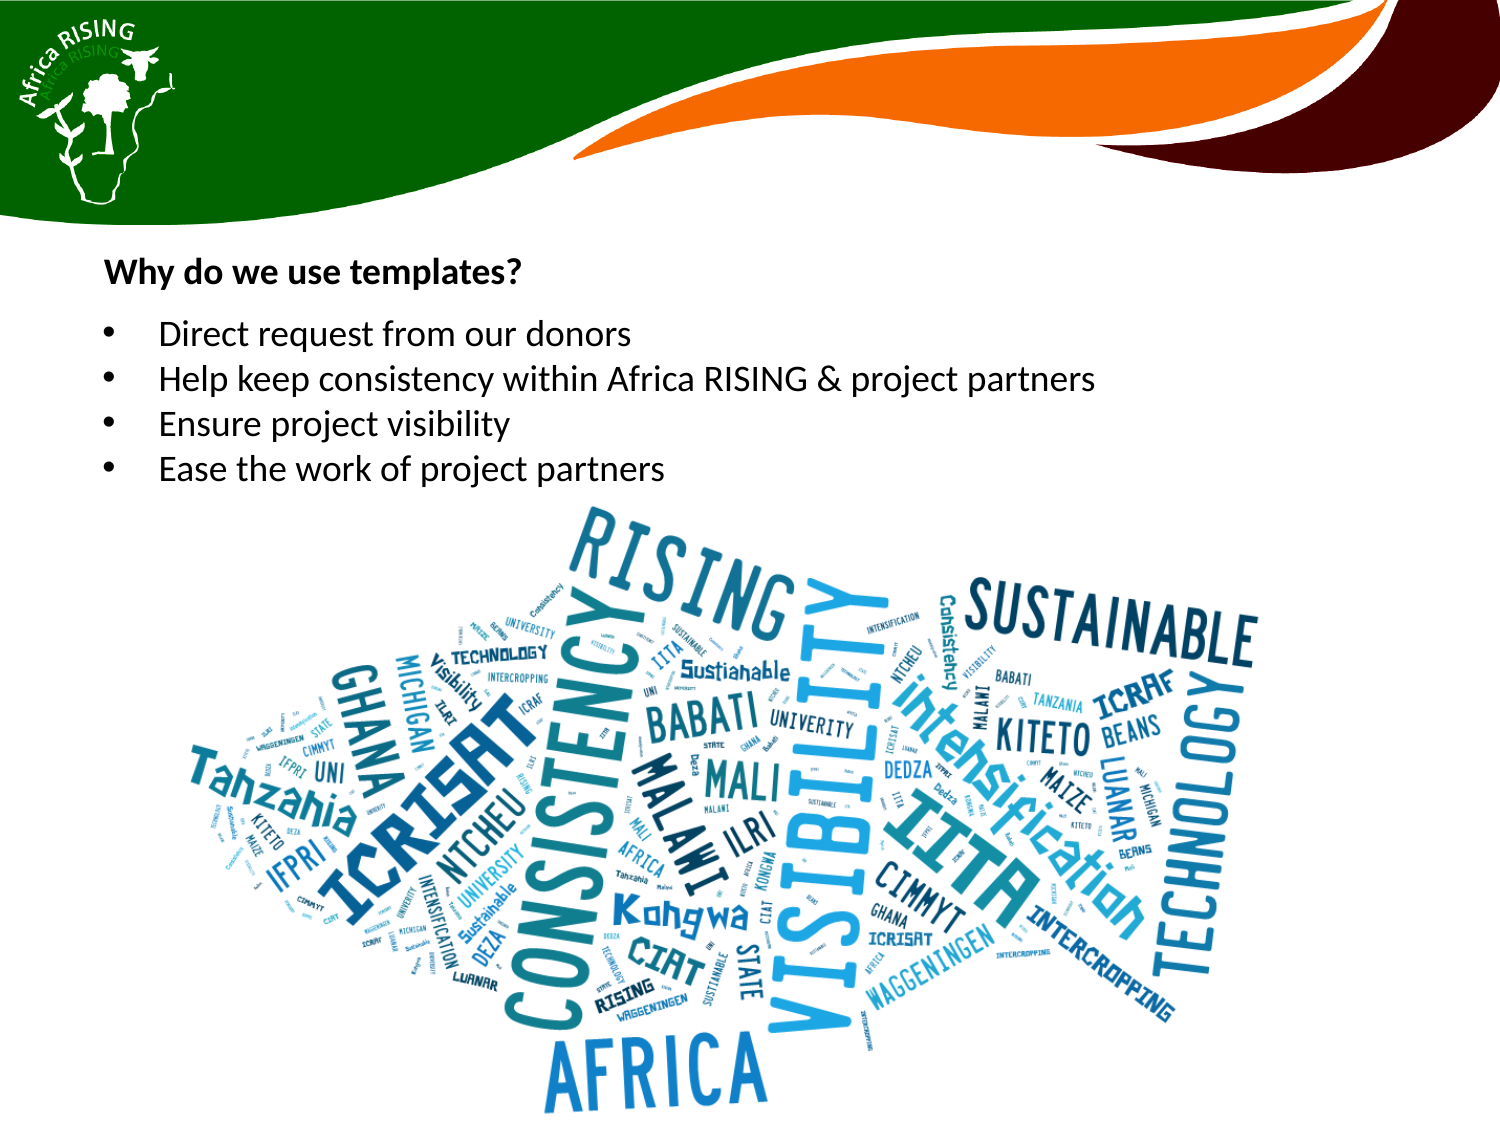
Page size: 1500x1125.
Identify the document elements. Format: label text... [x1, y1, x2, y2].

picture [0, 0, 1500, 226]
text_box Why do we use templates? [89, 239, 539, 300]
picture [149, 481, 1284, 1125]
text_box Direct request from our donors Help keep consistency within Africa RISING & project partners Ensure project visibility Ease the work of project partners [87, 302, 1363, 497]
